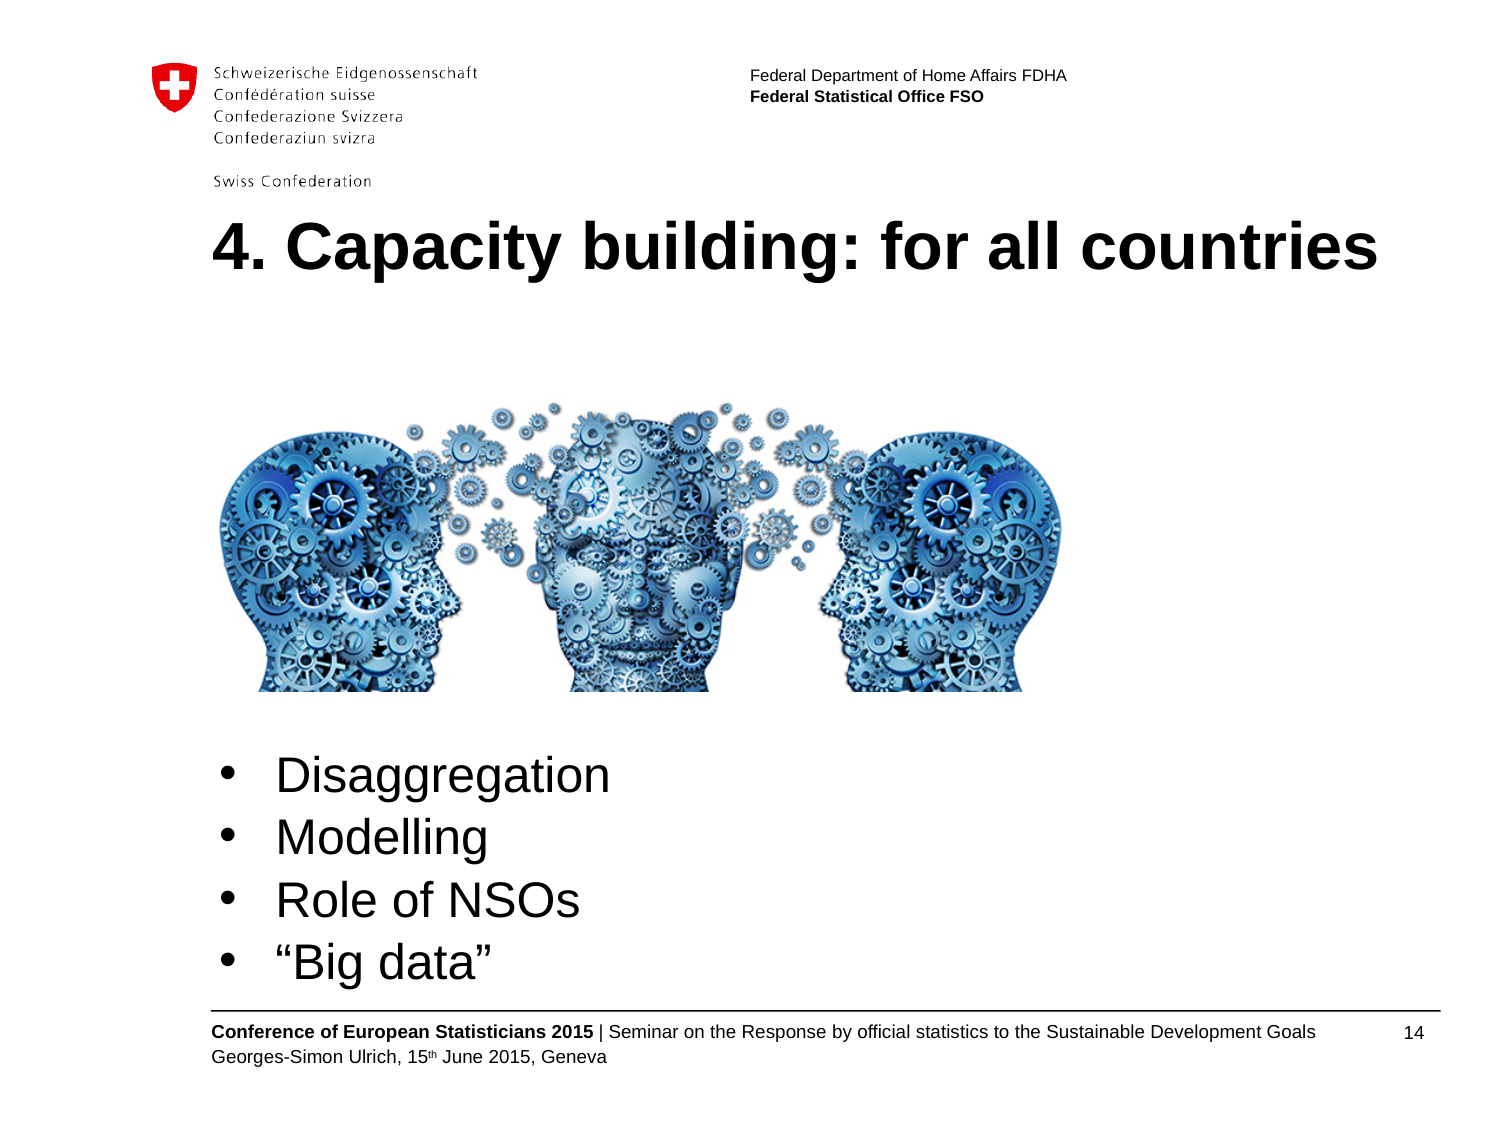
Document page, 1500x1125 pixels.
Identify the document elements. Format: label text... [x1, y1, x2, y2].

title 4. Capacity building: for all countries [212, 207, 1437, 351]
picture [190, 396, 1089, 693]
picture [152, 63, 477, 187]
list Disaggregation Modelling Role of NSOs “Big data” [218, 739, 1431, 984]
